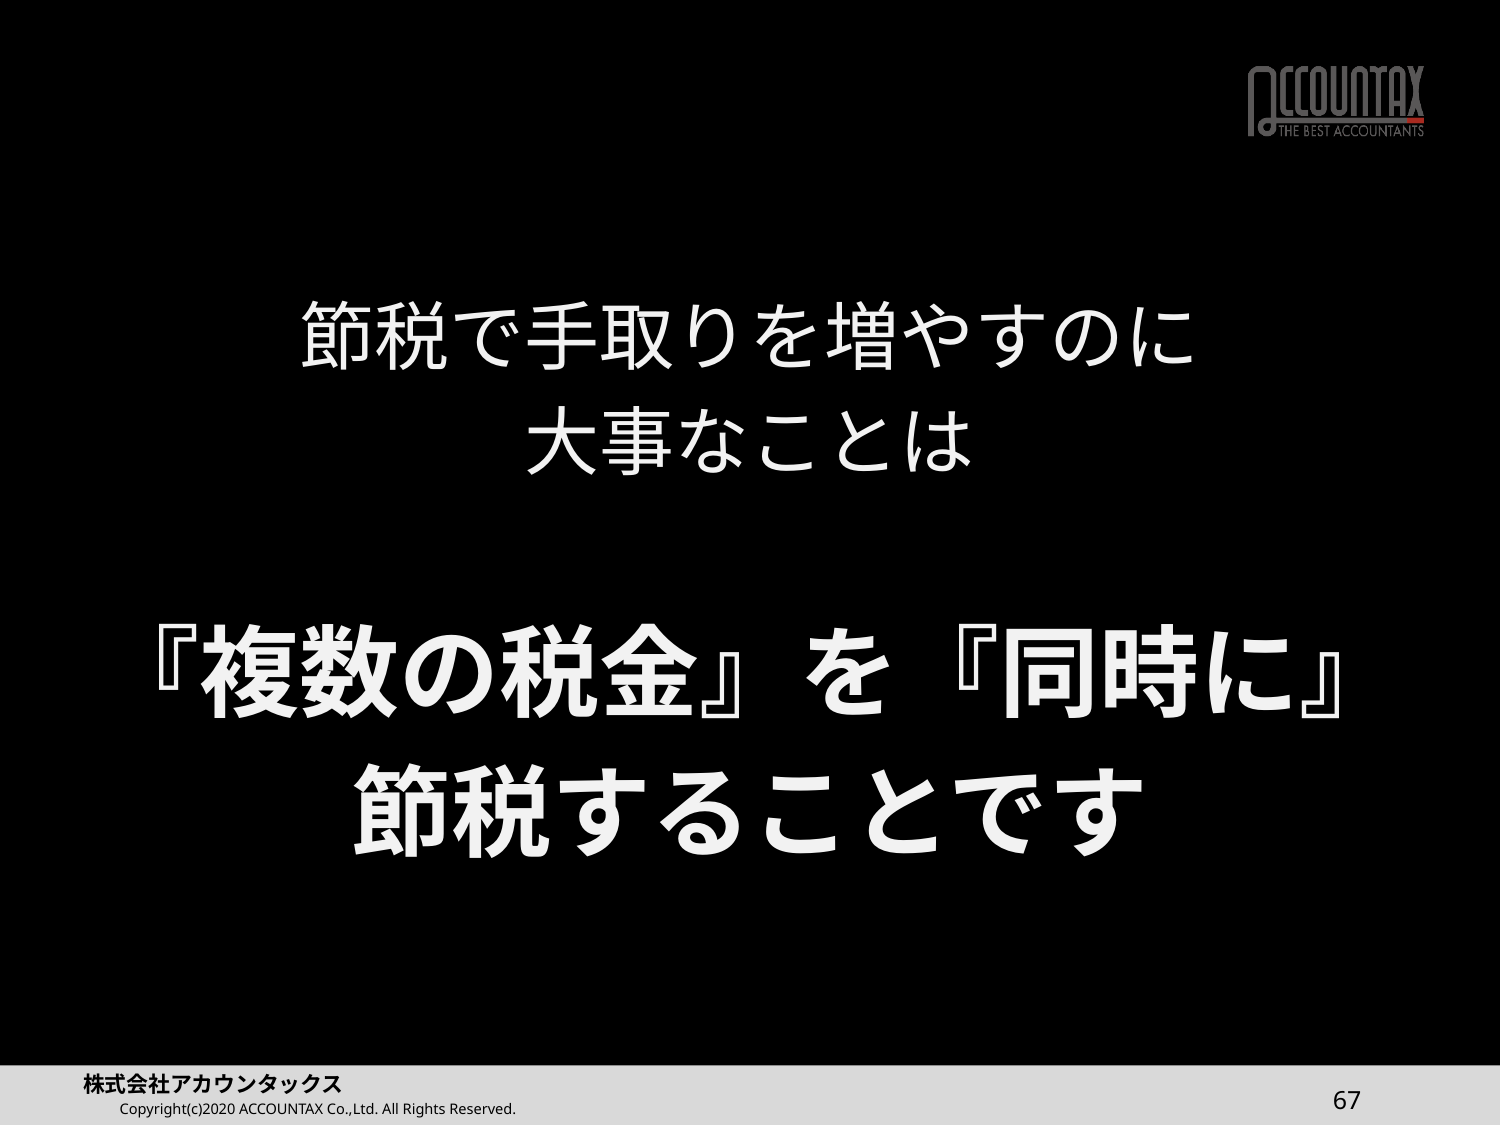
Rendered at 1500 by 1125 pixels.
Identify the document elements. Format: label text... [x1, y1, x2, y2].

picture [1248, 66, 1424, 137]
list 節税で手取りを増やすのに 大事なことは 『複数の税金』を『同時に』 節税することです [74, 208, 1425, 951]
slide_number 67 [1269, 1077, 1425, 1125]
